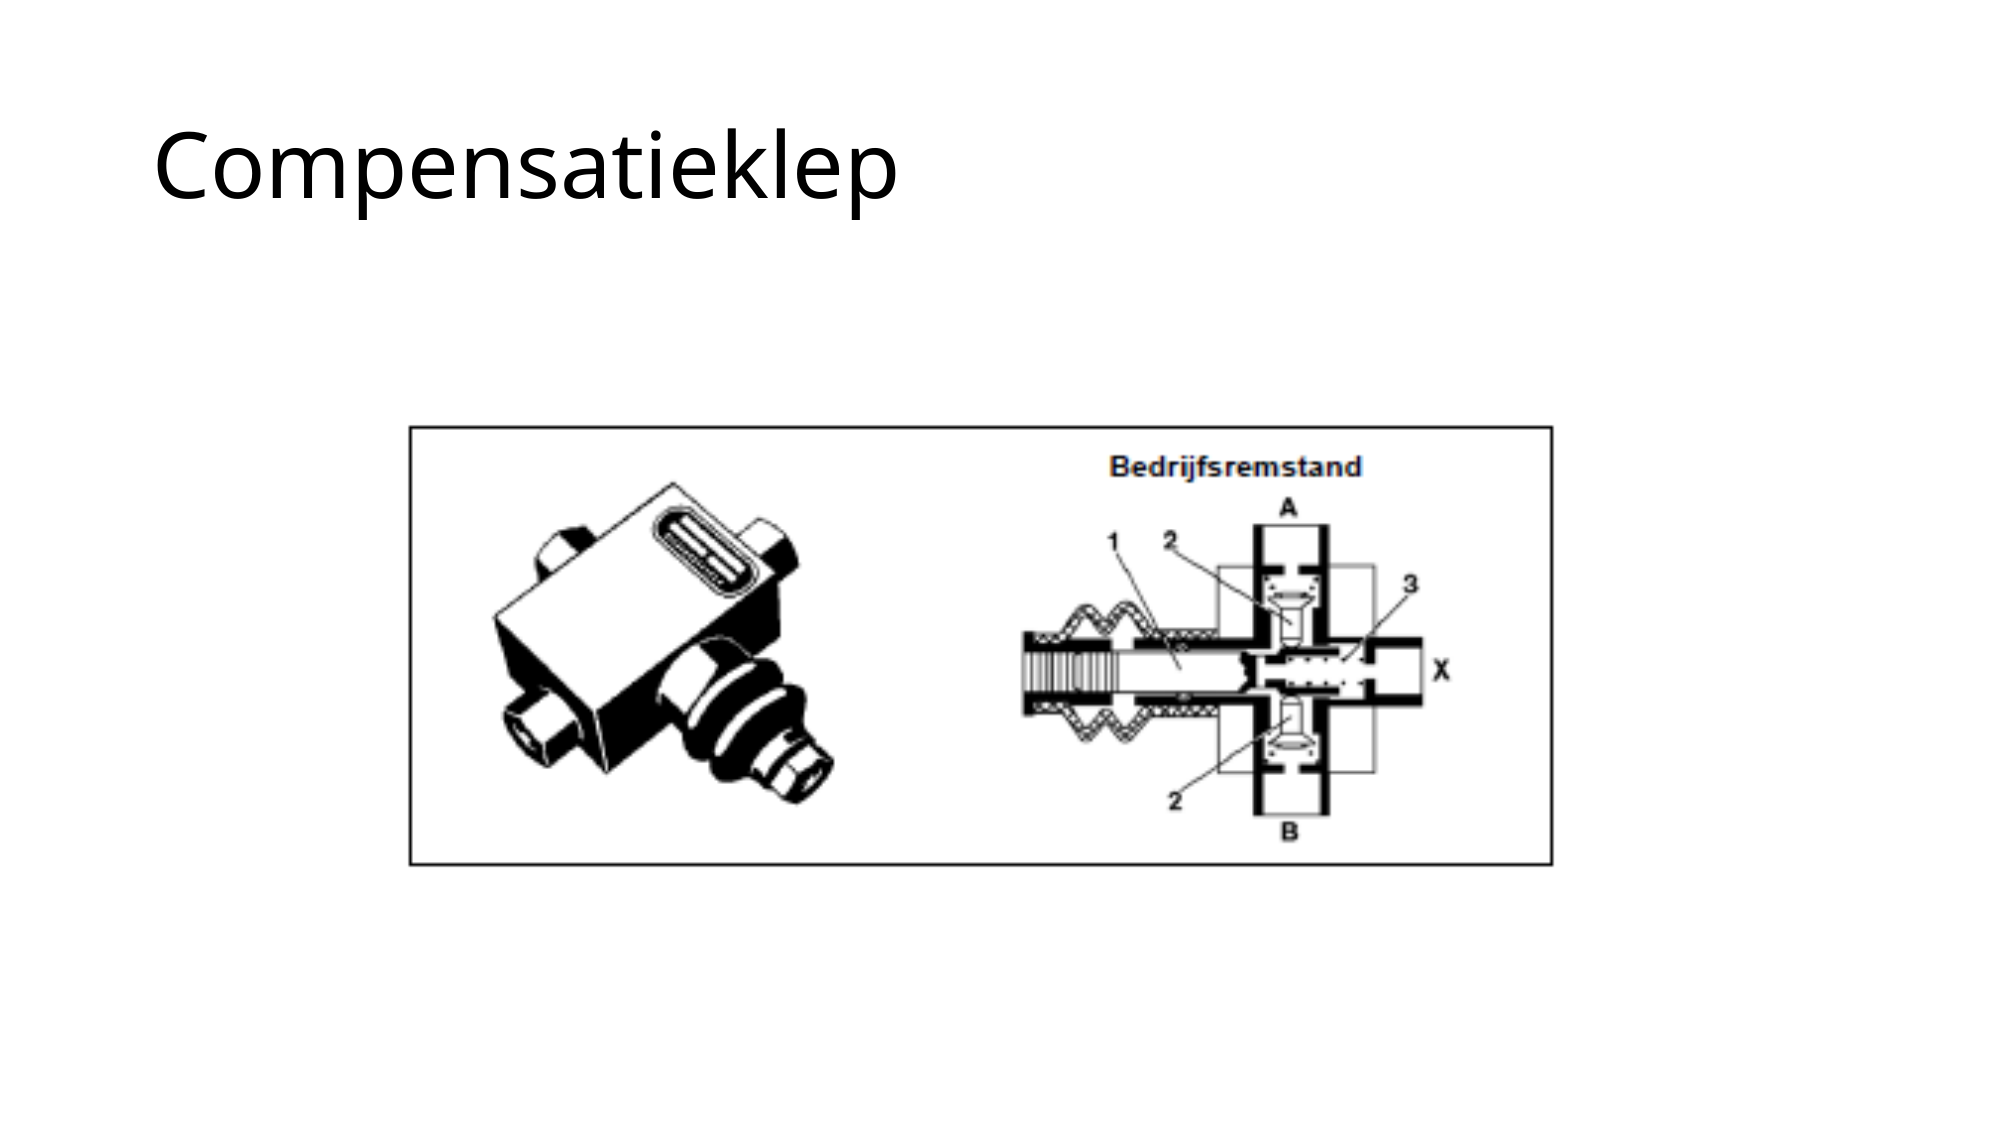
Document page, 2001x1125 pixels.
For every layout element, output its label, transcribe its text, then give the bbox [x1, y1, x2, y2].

title Compensatieklep [137, 59, 1863, 278]
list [395, 412, 1575, 889]
